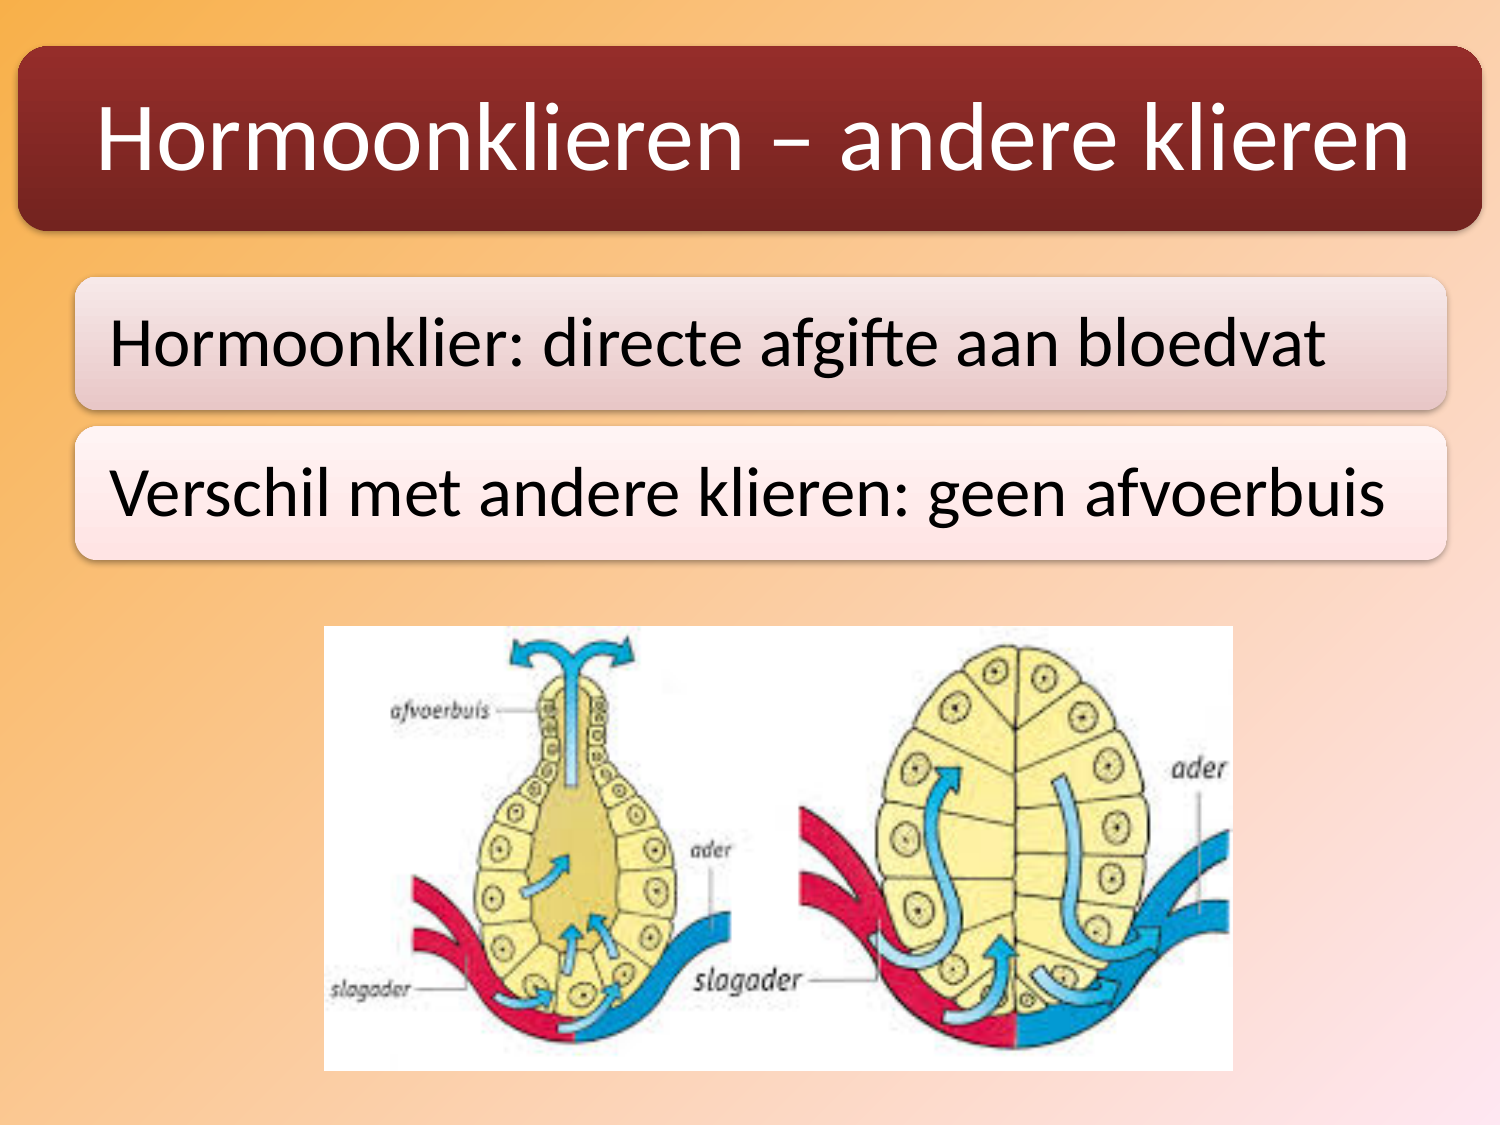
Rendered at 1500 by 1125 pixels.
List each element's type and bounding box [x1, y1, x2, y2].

text_box [17, 44, 1483, 233]
picture [324, 626, 1233, 1071]
list [74, 262, 1448, 575]
